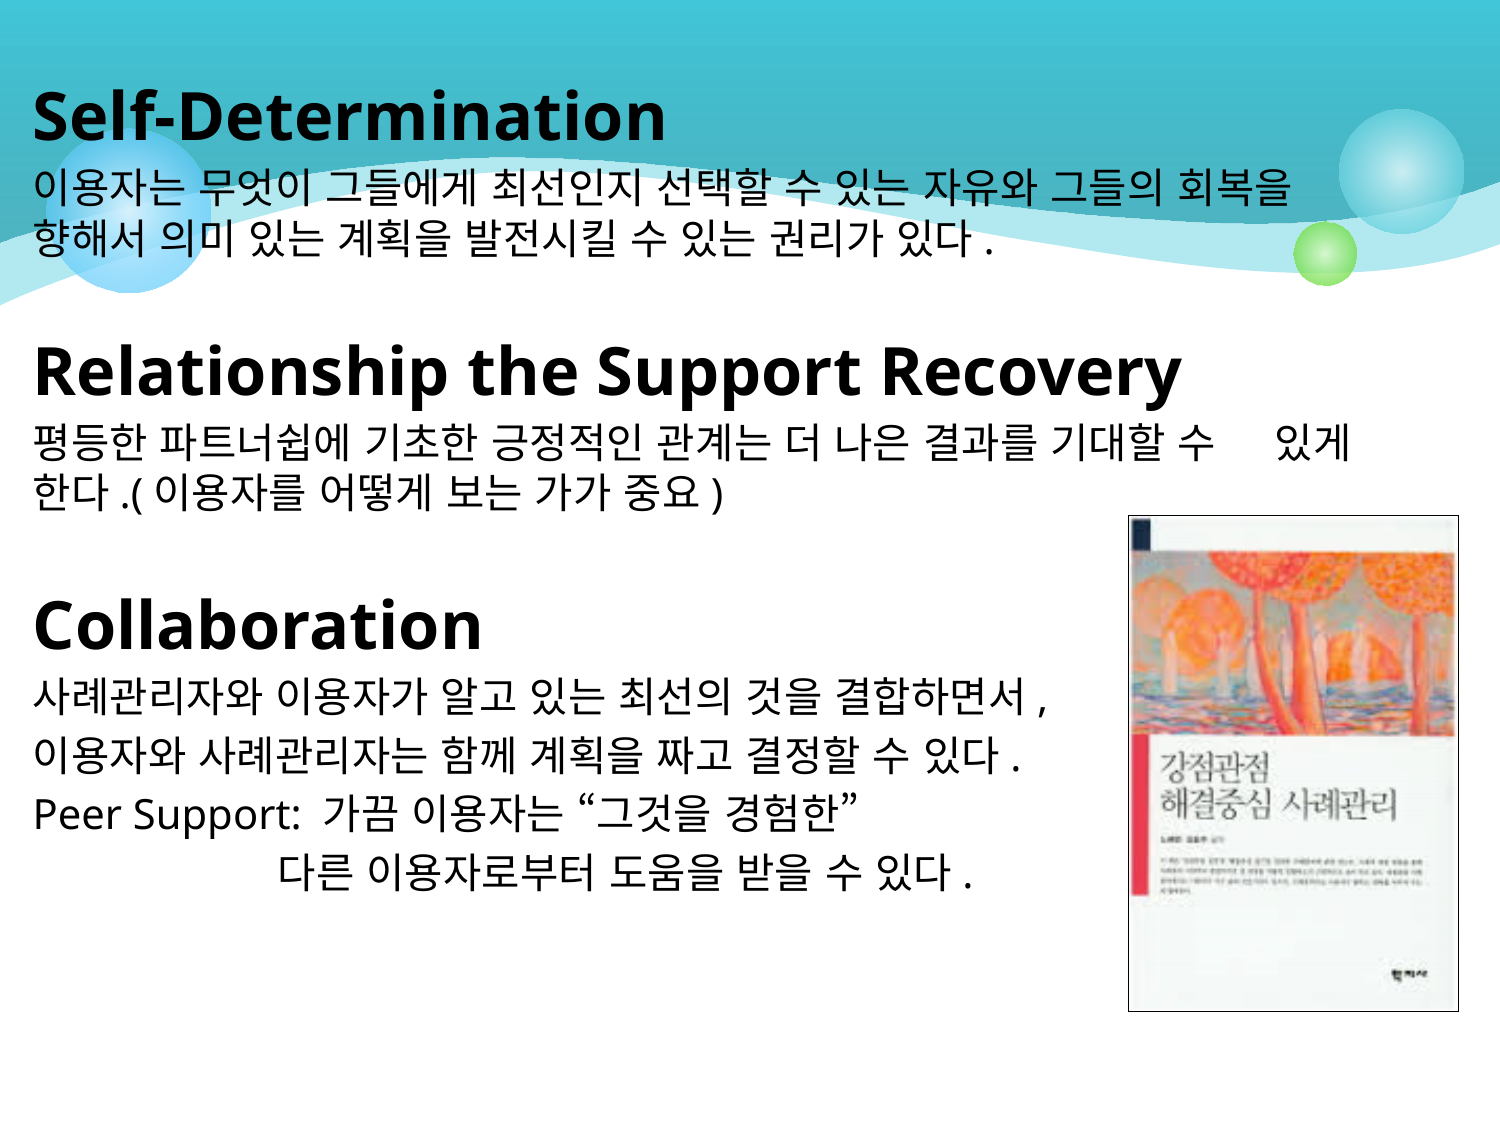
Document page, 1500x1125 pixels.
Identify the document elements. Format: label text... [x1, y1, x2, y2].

picture [1127, 514, 1460, 1012]
list Self-Determination 이용자는 무엇이 그들에게 최선인지 선택할 수 있는 자유와 그들의 회복을 향해서 의미 있는 계획을 발전시킬 수 있는 권리가 있다. Relationship the Support Recovery 평등한 파트너쉽에 기초한 긍정적인 관계는 더 나은 결과를 기대할 수 있게 한다.(이용자를 어떻게 보는 가가 중요) Collaboration 사례관리자와 이용자가 알고 있는 최선의 것을 결합하면서, 이용자와 사례관리자는 함께 계획을 짜고 결정할 수 있다. Peer Support: 가끔 이용자는 “그것을 경험한” 다른 이용자로부터 도움을 받을 수 있다. [17, 66, 1425, 1125]
